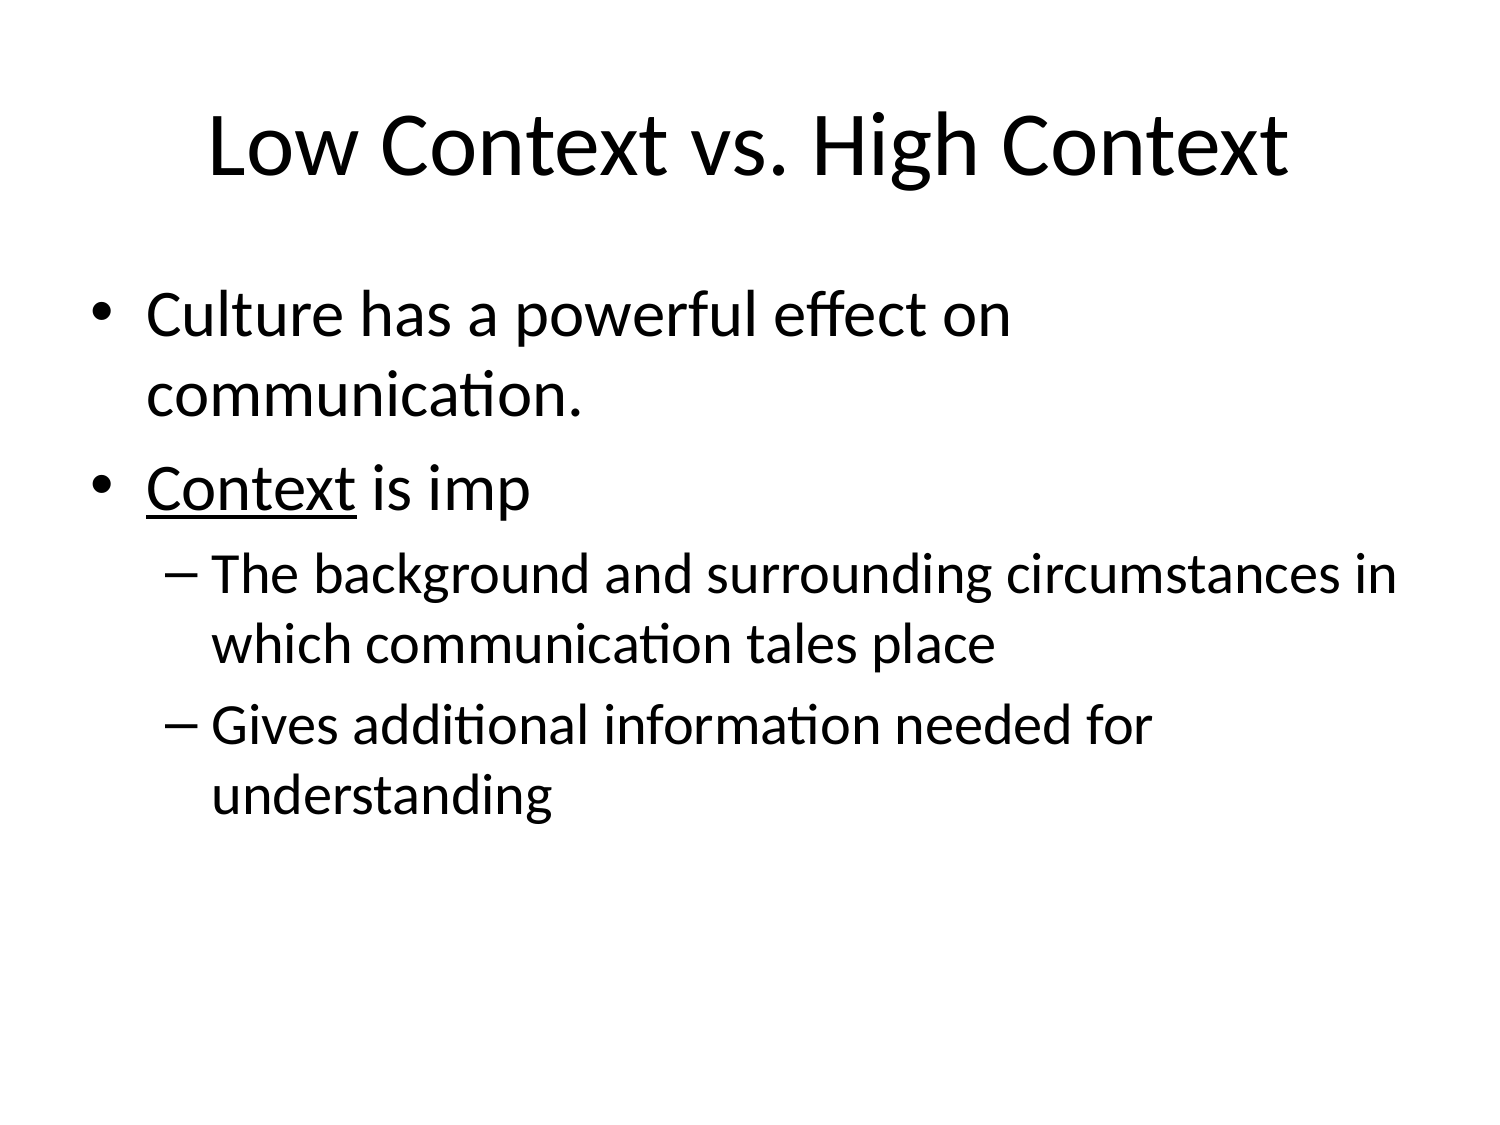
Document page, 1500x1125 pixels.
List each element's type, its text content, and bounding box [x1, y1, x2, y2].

list Culture has a powerful effect on communication. Context is imp The background and surrounding circumstances in which communication tales place Gives additional information needed for understanding [75, 262, 1425, 1005]
title Low Context vs. High Context [75, 45, 1425, 233]
